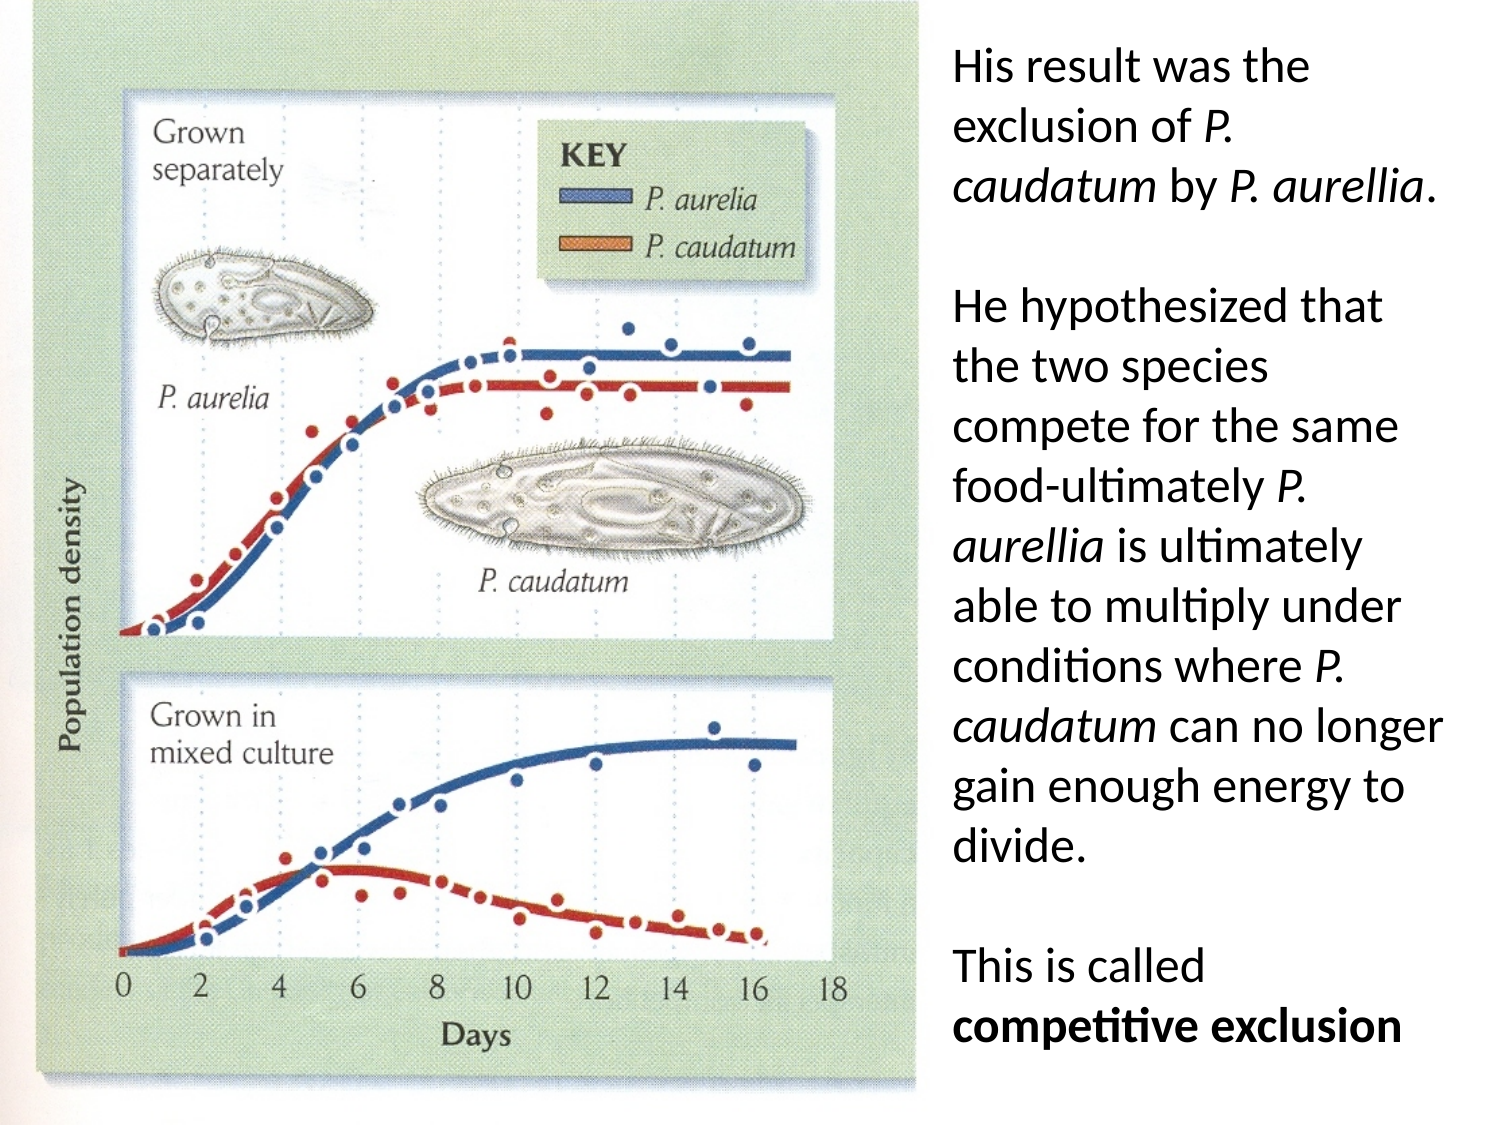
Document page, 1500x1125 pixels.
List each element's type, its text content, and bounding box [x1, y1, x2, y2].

picture [0, 0, 938, 1125]
text_box His result was the exclusion of P. caudatum by P. aurellia. He hypothesized that the two species compete for the same food-ultimately P. aurellia is ultimately able to multiply under conditions where P. caudatum can no longer gain enough energy to divide. This is called competitive exclusion [941, 24, 1463, 1060]
